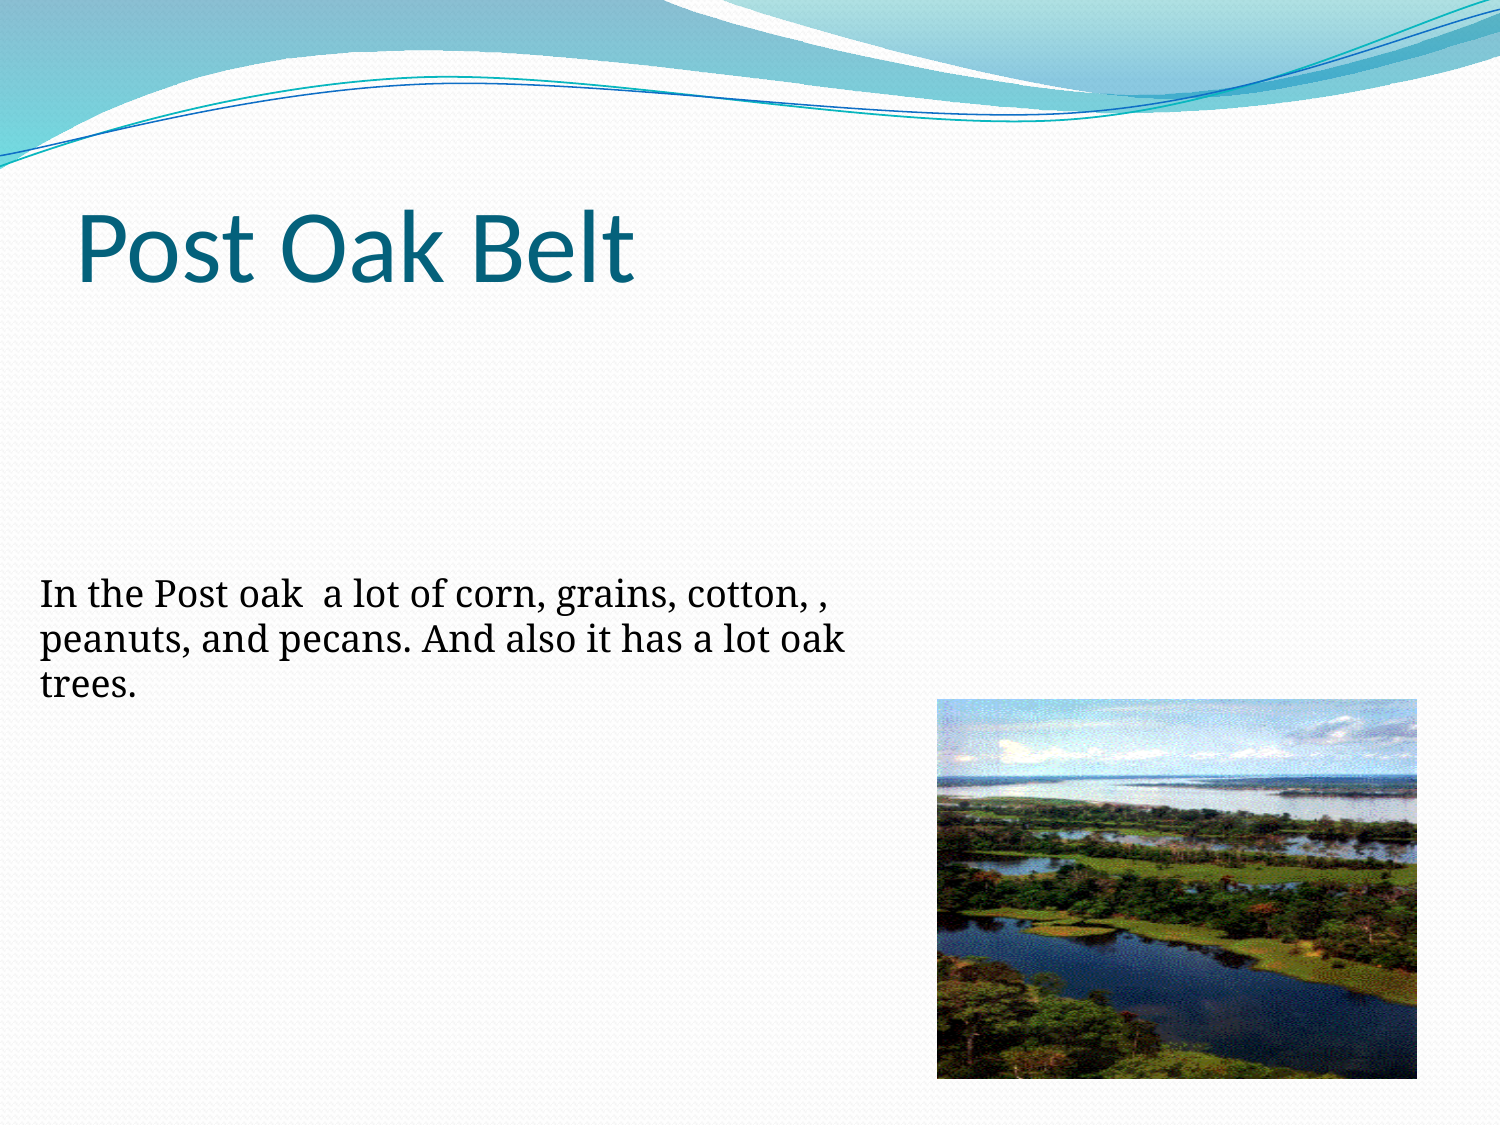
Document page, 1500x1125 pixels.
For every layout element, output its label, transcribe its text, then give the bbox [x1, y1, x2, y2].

title Post Oak Belt [75, 115, 1425, 303]
text_box In the Post oak a lot of corn, grains, cotton, , peanuts, and pecans. And also it has a lot oak trees. [24, 562, 888, 713]
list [937, 699, 1417, 1080]
